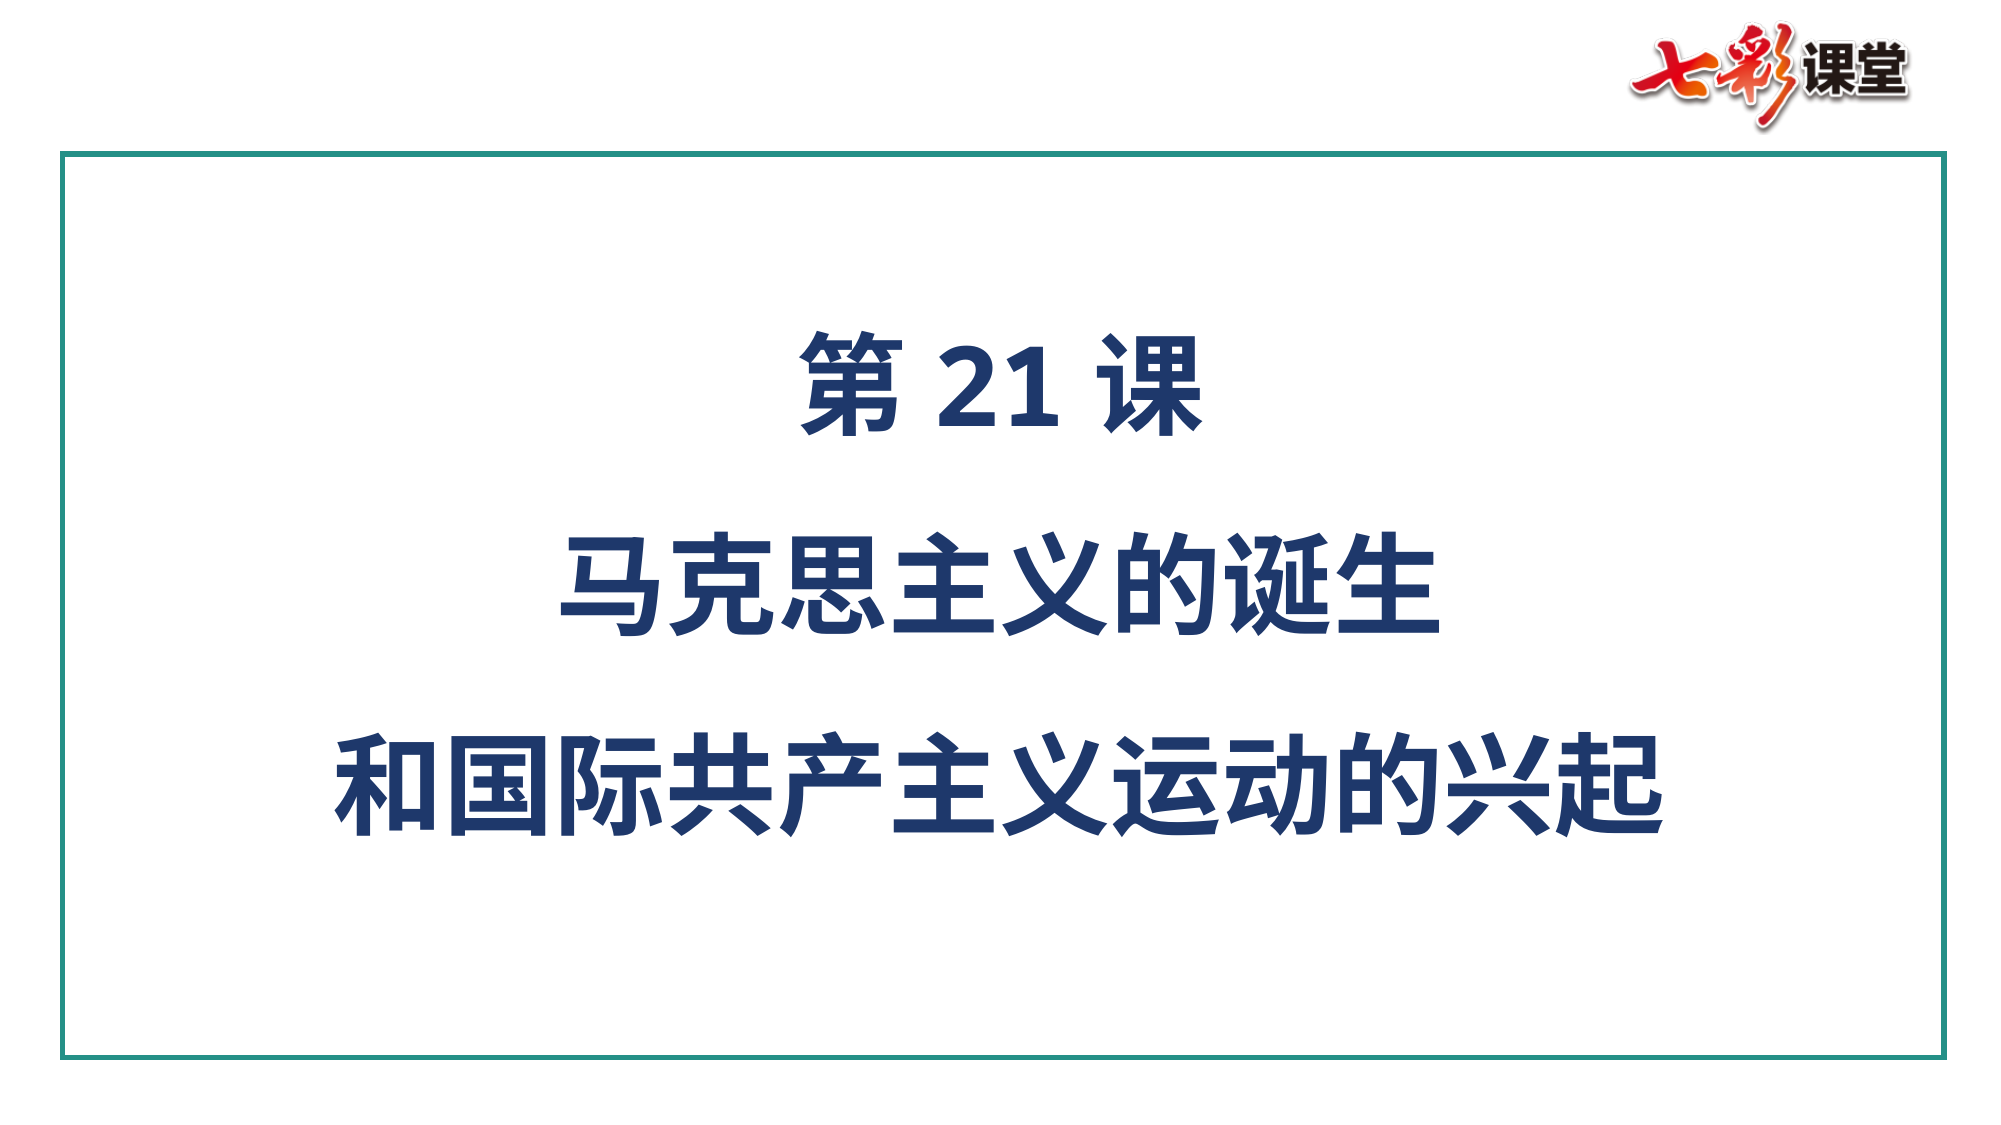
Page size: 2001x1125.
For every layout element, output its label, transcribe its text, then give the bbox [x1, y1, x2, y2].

picture [1625, 16, 1917, 135]
text_box 第21课 马克思主义的诞生 和国际共产主义运动的兴起 [170, 244, 1827, 971]
